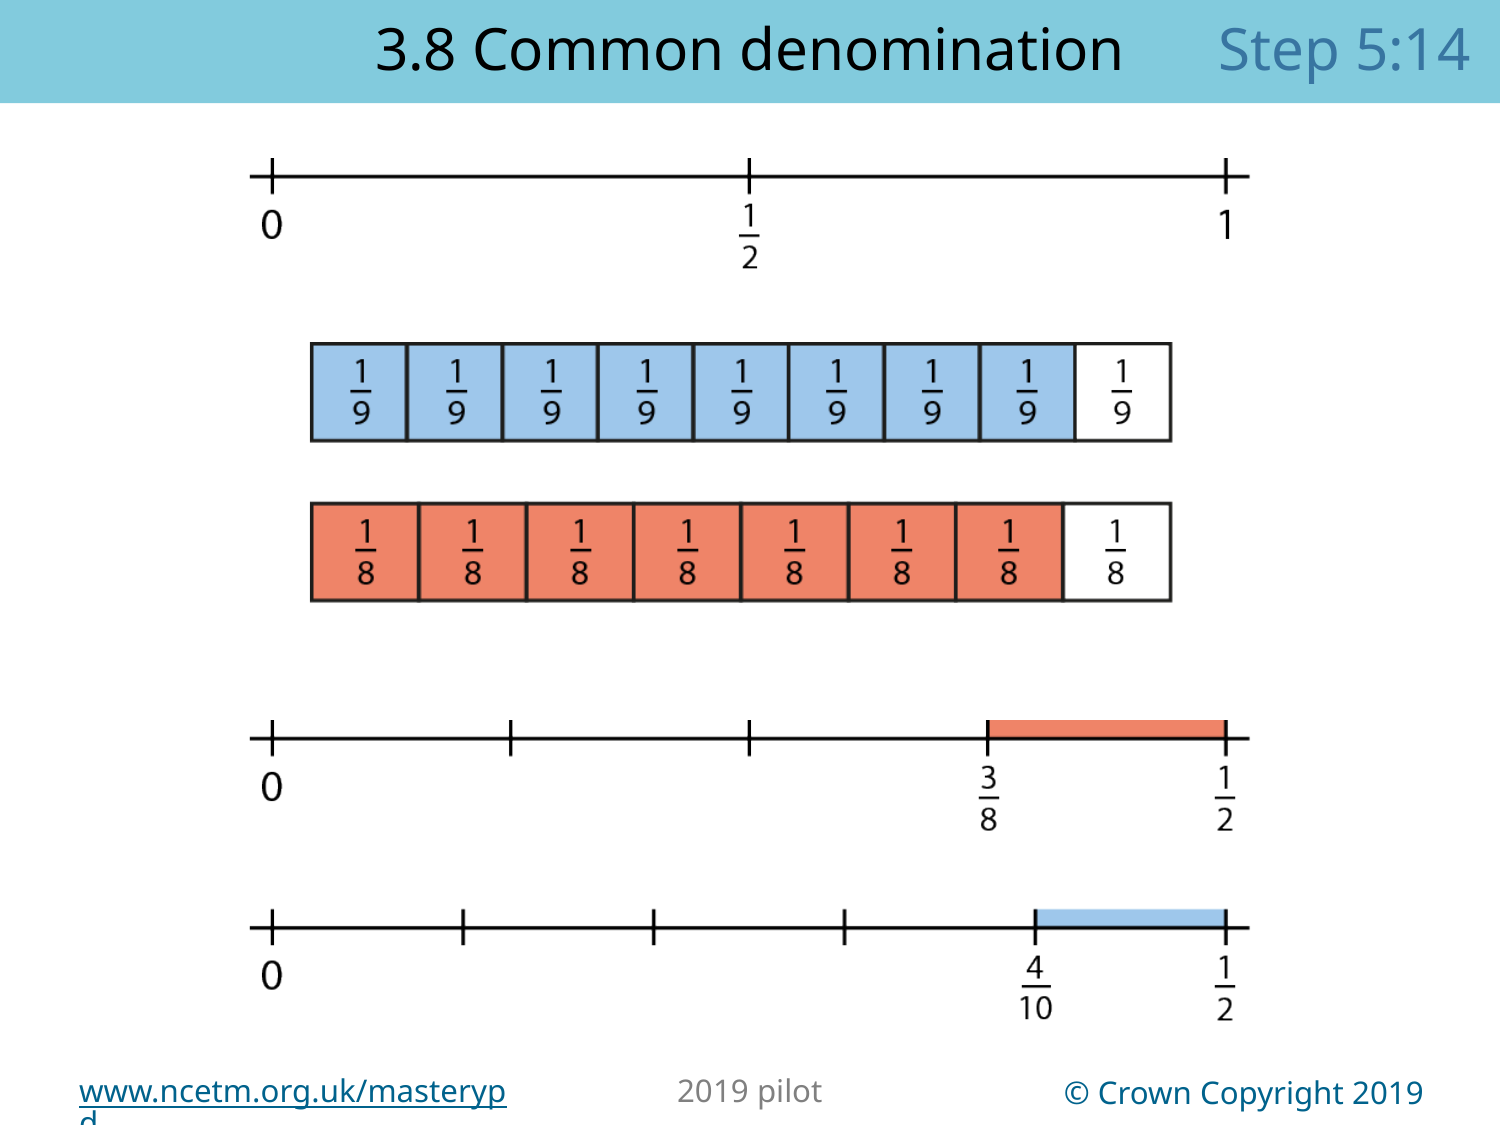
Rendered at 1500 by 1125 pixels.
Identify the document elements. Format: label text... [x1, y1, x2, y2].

picture [246, 342, 1254, 629]
picture [246, 158, 1254, 297]
picture [246, 720, 1254, 1043]
list Step 5:14 [0, 0, 1500, 104]
